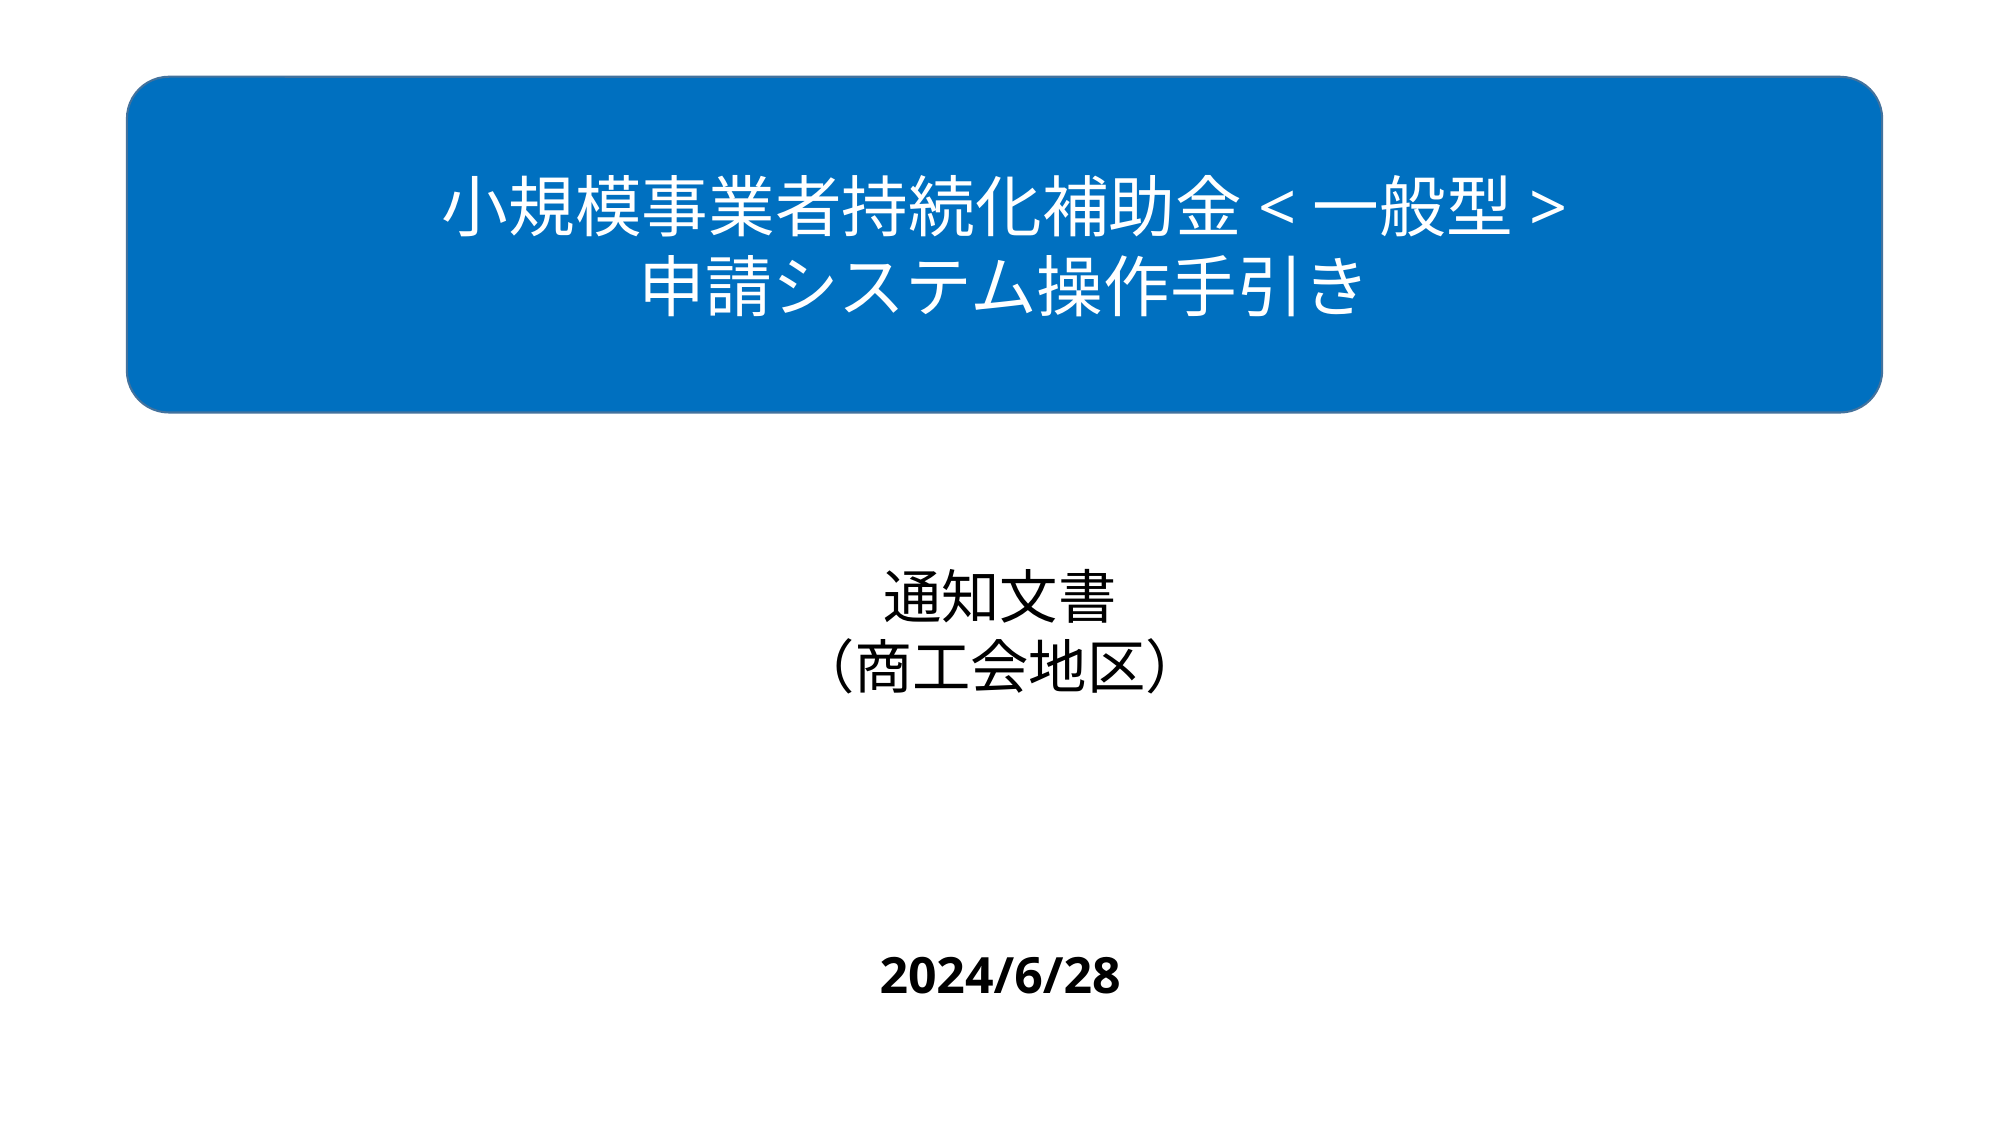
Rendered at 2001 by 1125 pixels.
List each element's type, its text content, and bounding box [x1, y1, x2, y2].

text_box 通知文書 （商工会地区） [646, 561, 1354, 700]
text_box 小規模事業者持続化補助金<一般型> 申請システム操作手引き [125, 75, 1884, 414]
text_box 2024/6/28 [751, 936, 1249, 1011]
